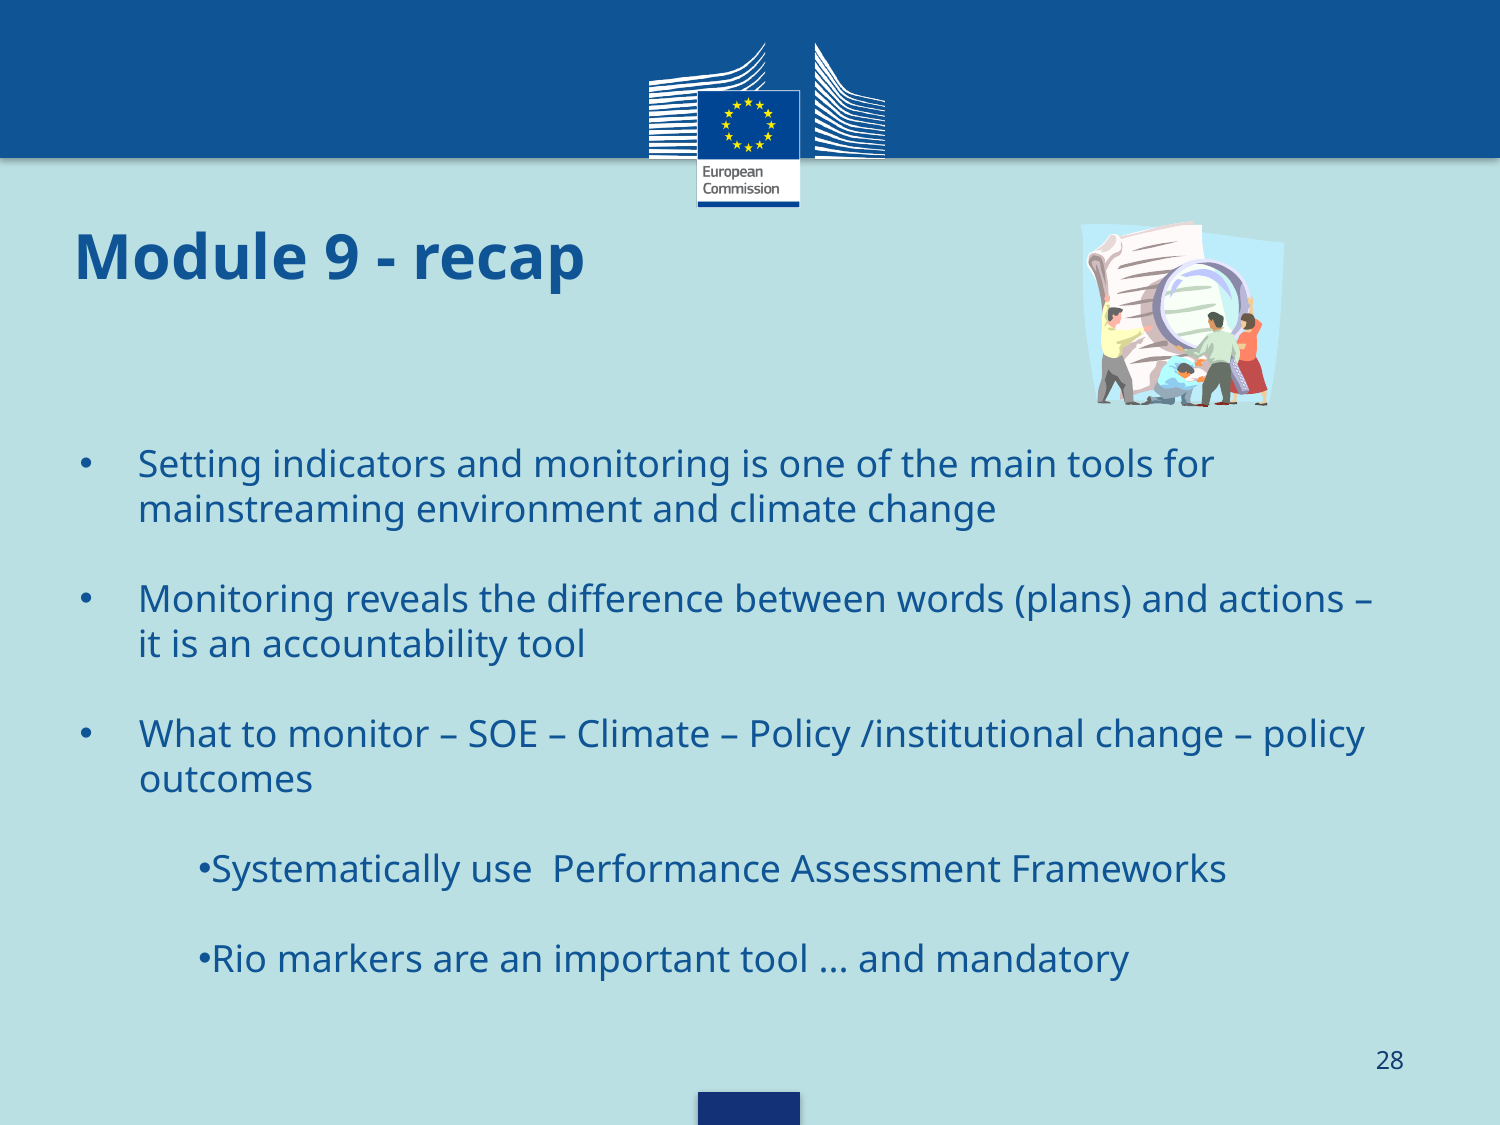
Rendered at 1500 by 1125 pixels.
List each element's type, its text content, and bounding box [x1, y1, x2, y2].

title Module 9 - recap [0, 153, 1350, 356]
text_box Setting indicators and monitoring is one of the main tools for mainstreaming environment and climate change Monitoring reveals the difference between words (plans) and actions – it is an accountability tool What to monitor – SOE – Climate – Policy /institutional change – policy outcomes Systematically use Performance Assessment Frameworks Rio markers are an important tool ... and mandatory [64, 387, 1413, 988]
picture [649, 42, 885, 153]
picture [1080, 218, 1287, 410]
